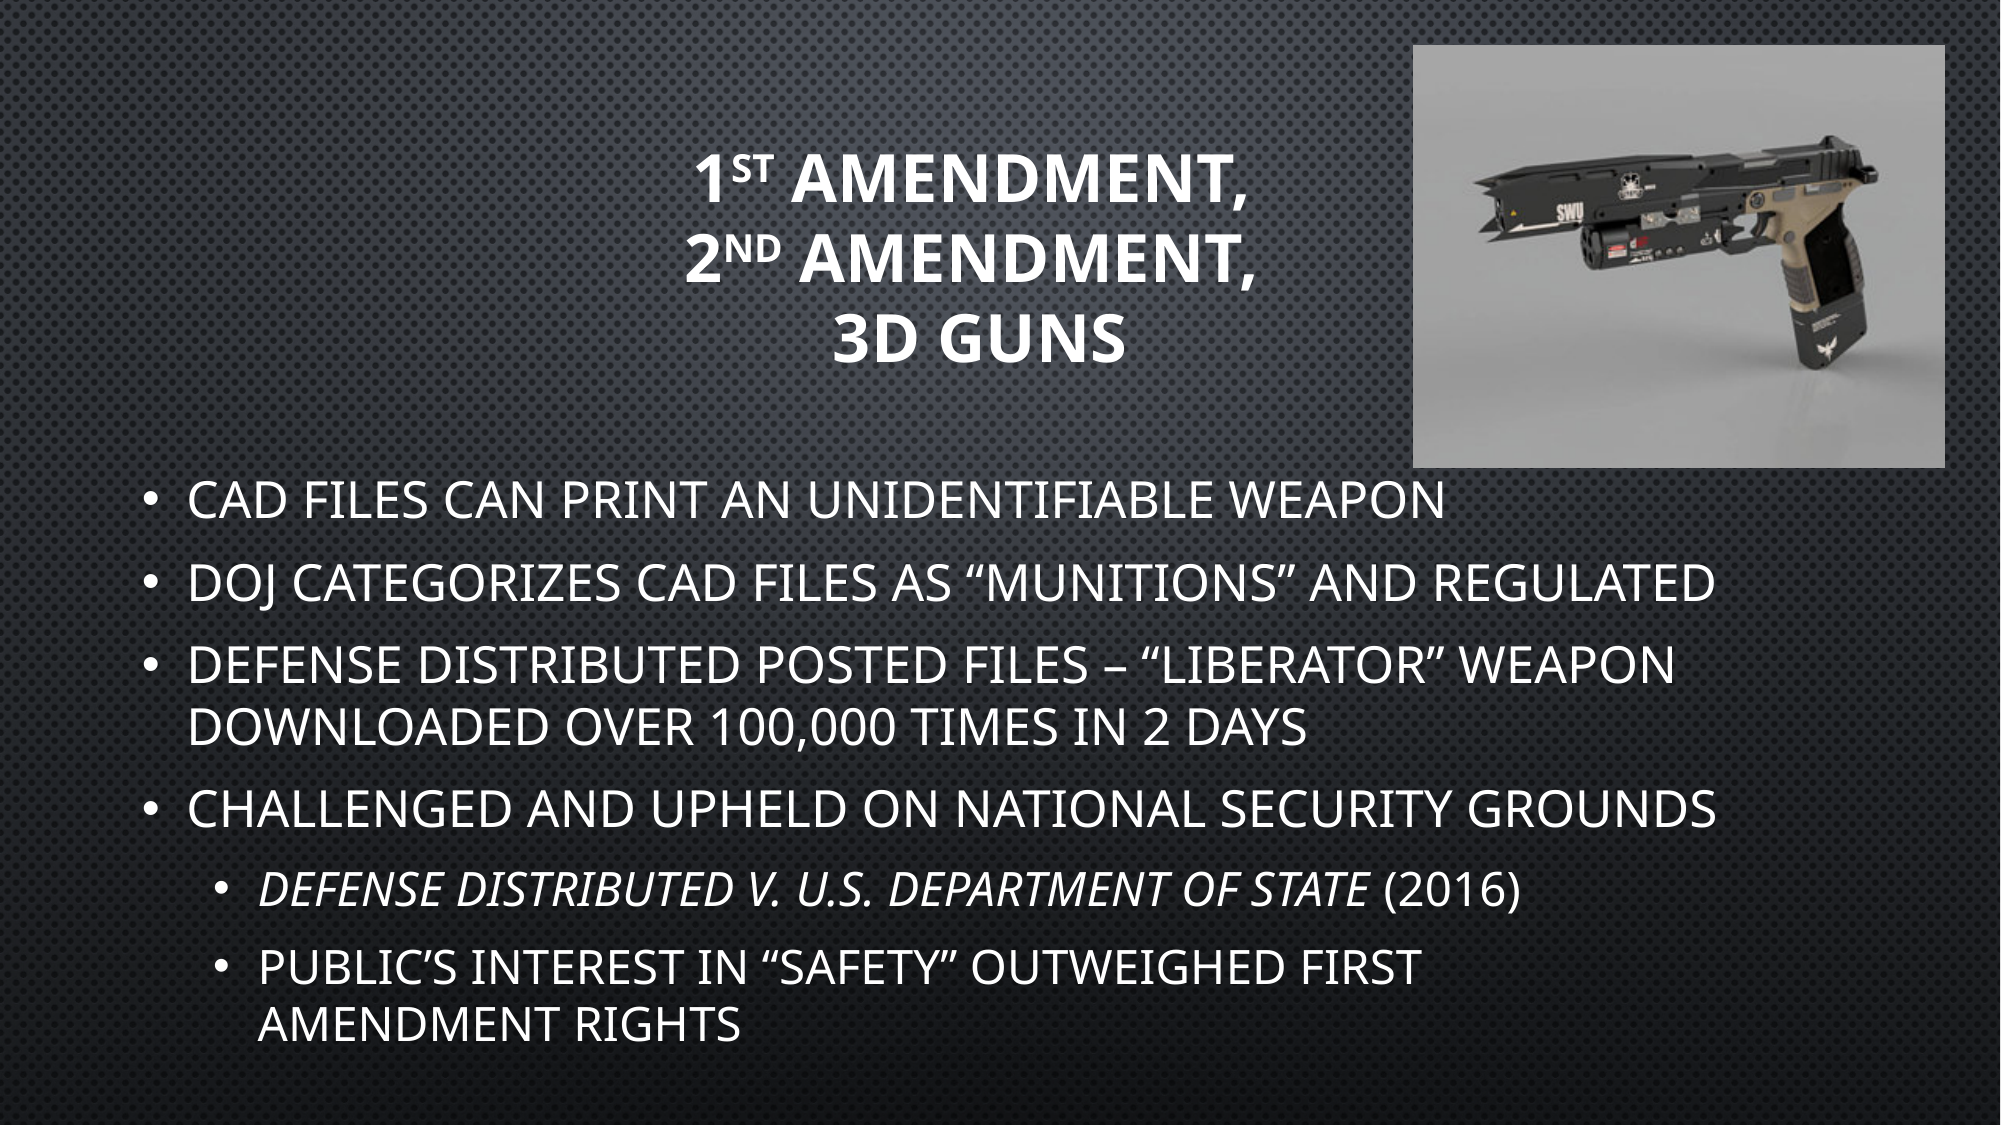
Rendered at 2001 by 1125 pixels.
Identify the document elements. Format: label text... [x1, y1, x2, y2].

list CAD files can print an unidentifiable weapon DOJ categorizes CAD files as “Munitions” and regulated Defense Distributed posted files – “Liberator” weapon downloaded over 100,000 times in 2 days Challenged and upheld on national security grounds Defense Distributed v. U.S. Department of State (2016) Public’s Interest in “safety” outweighed First Amendment rights [126, 439, 1752, 1079]
title 1St Amendment, 2nd Amendment, 3D Guns [167, 99, 1412, 413]
picture [1412, 44, 1945, 468]
